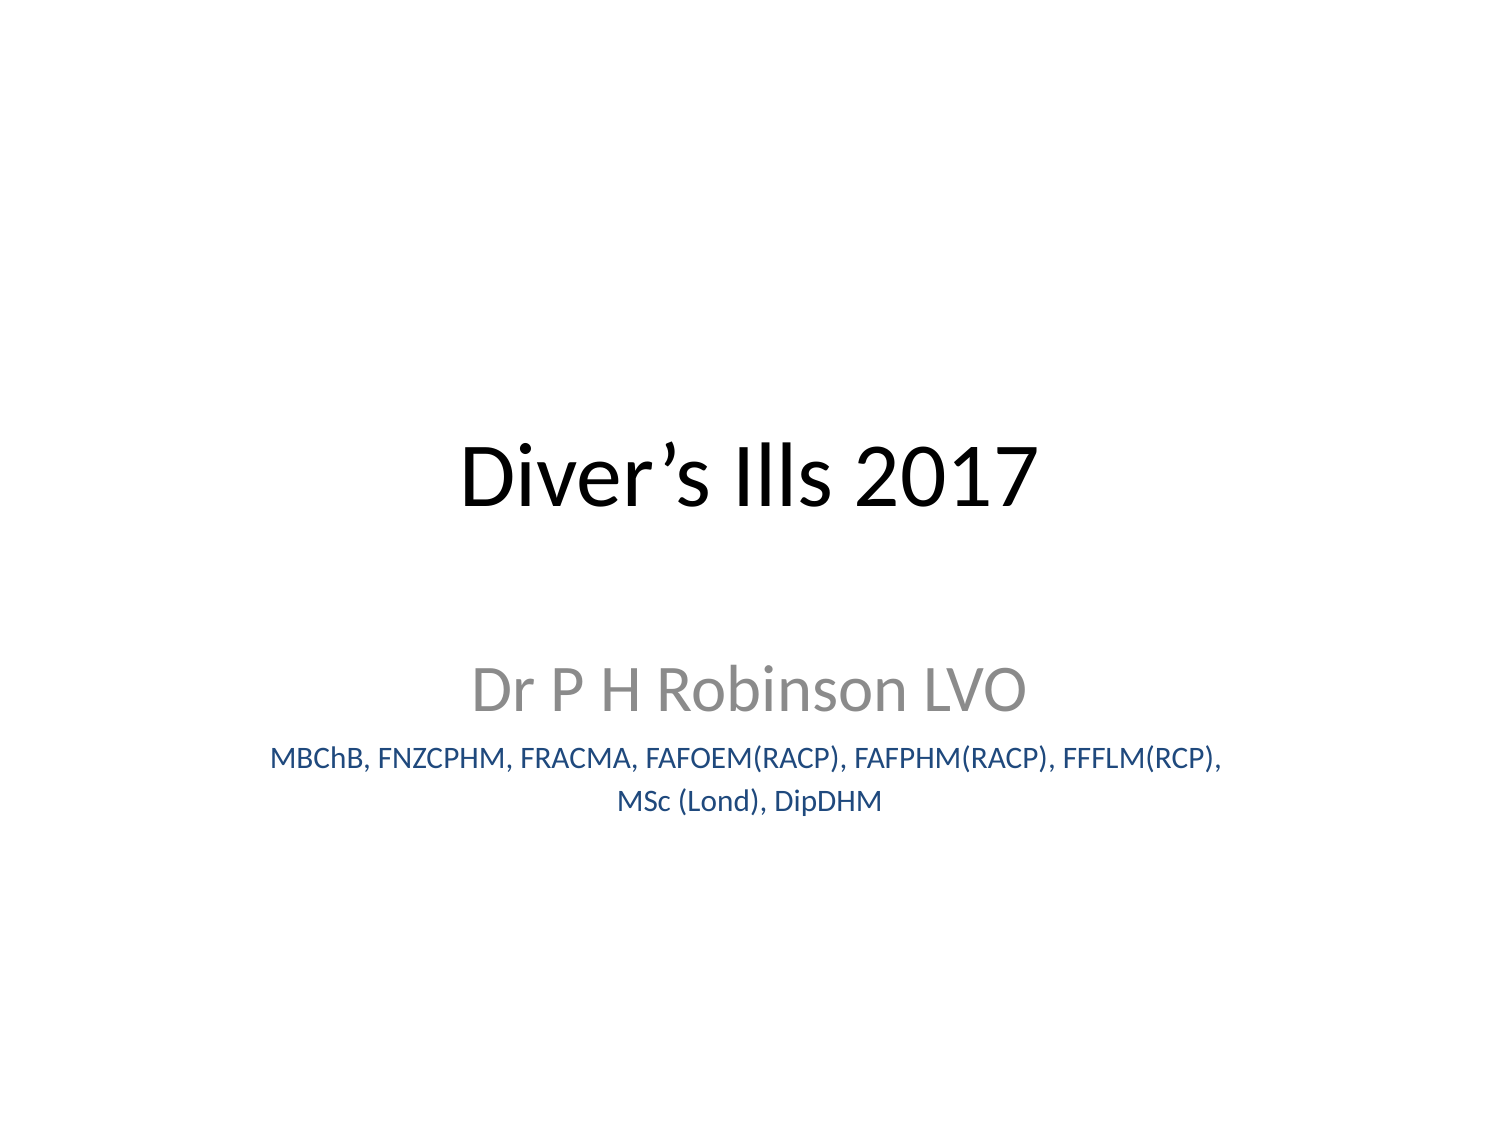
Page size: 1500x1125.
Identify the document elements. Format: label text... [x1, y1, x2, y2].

title Diver’s Ills 2017 [112, 349, 1388, 591]
subtitle Dr P H Robinson LVO MBChB, FNZCPHM, FRACMA, FAFOEM(RACP), FAFPHM(RACP), FFFLM(RCP), MSc (Lond), DipDHM [225, 637, 1275, 925]
